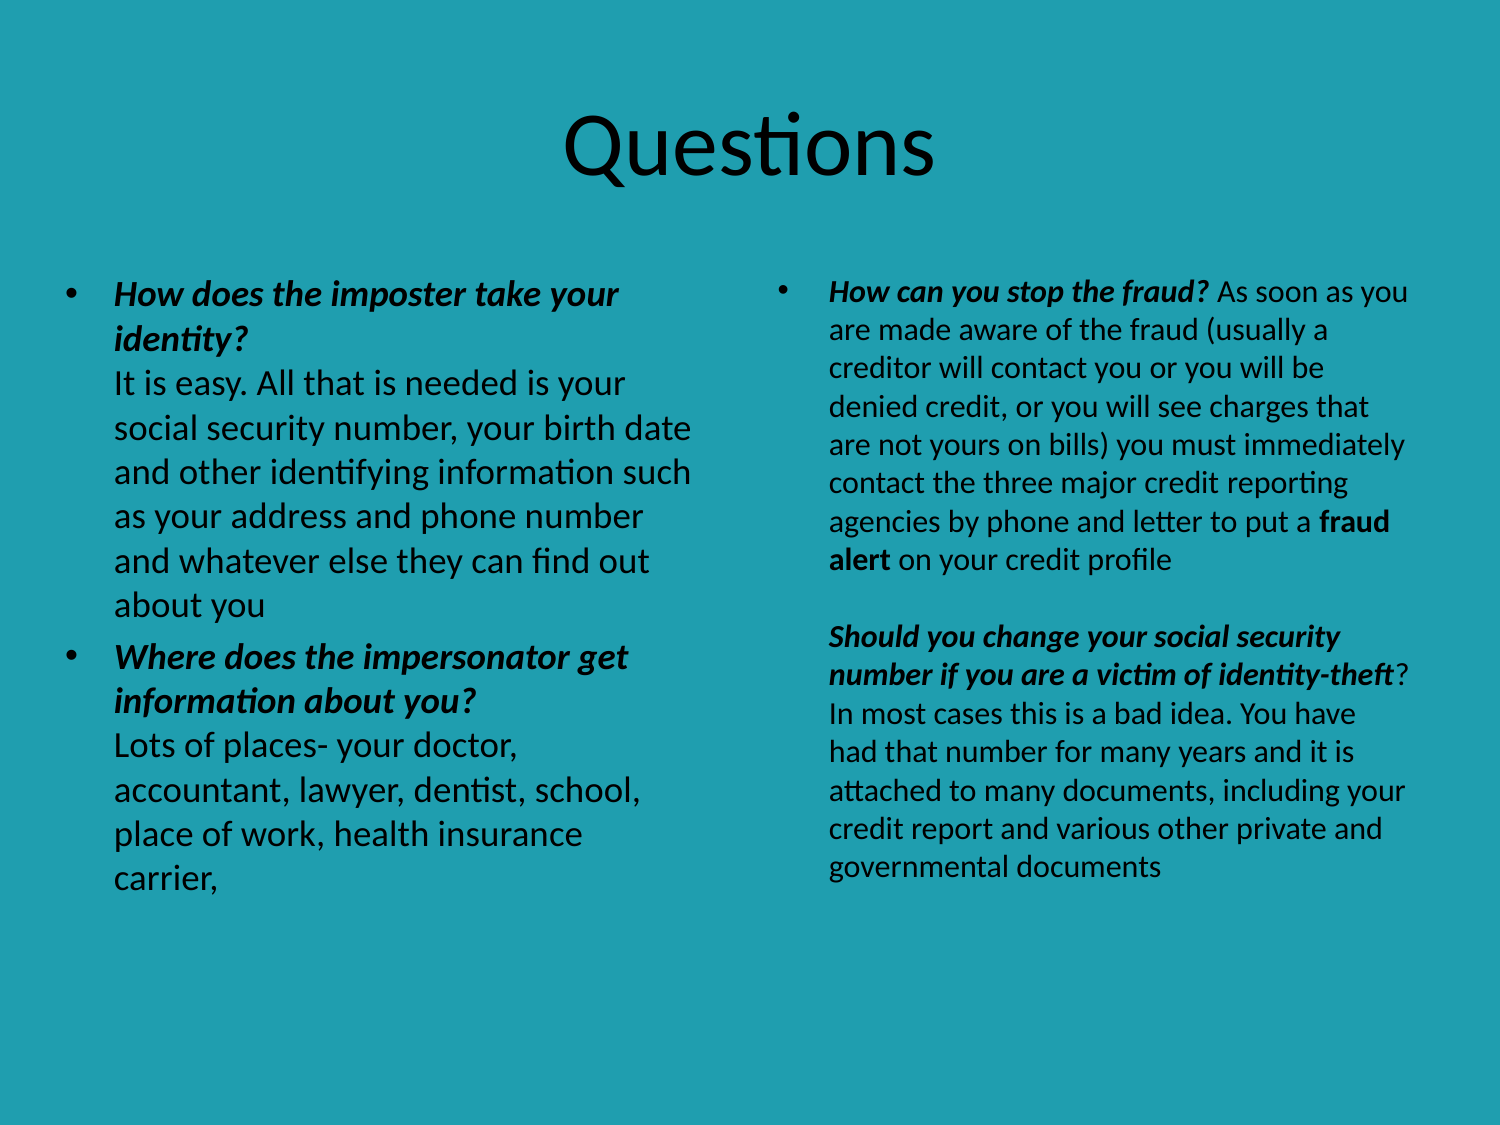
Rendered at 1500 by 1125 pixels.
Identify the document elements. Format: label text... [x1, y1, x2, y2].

list How can you stop the fraud? As soon as you are made aware of the fraud (usually a creditor will contact you or you will be denied credit, or you will see charges that are not yours on bills) you must immediately contact the three major credit reporting agencies by phone and letter to put a fraud alert on your credit profile Should you change your social security number if you are a victim of identity-theft? In most cases this is a bad idea. You have had that number for many years and it is attached to many documents, including your credit report and various other private and governmental documents [762, 262, 1426, 911]
title Questions [75, 45, 1425, 233]
list How does the imposter take your identity? It is easy. All that is needed is your social security number, your birth date and other identifying information such as your address and phone number and whatever else they can find out about you Where does the impersonator get information about you? Lots of places- your doctor, accountant, lawyer, dentist, school, place of work, health insurance carrier, [50, 262, 713, 911]
